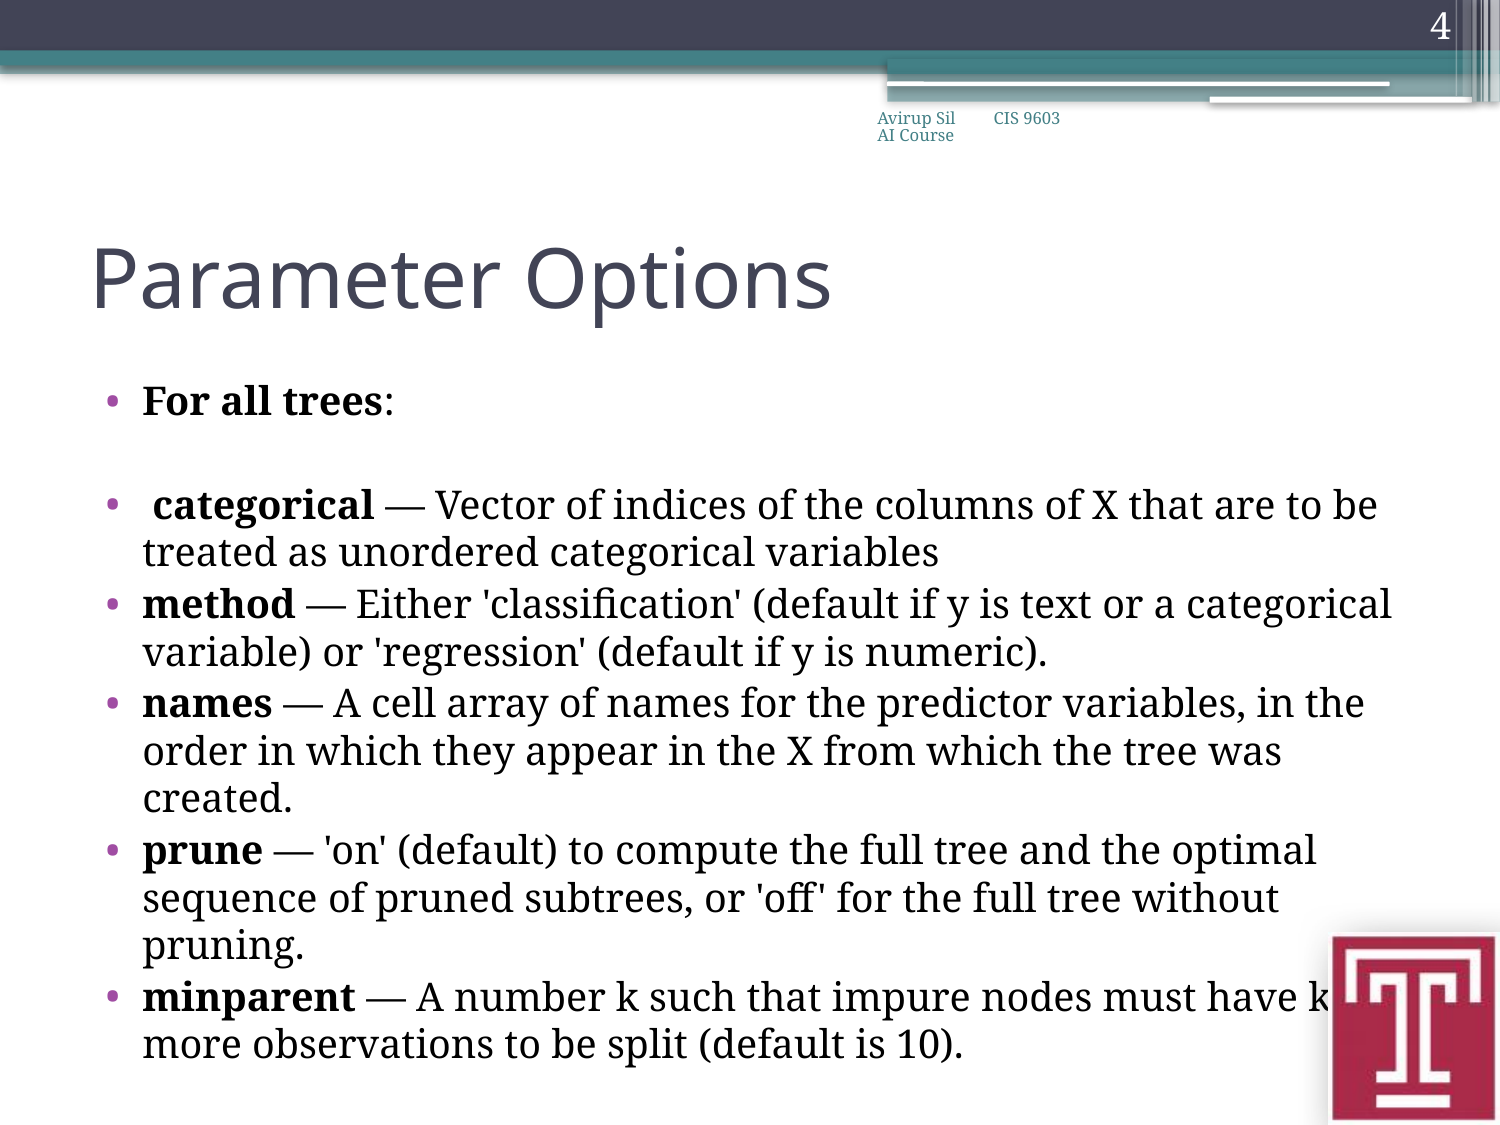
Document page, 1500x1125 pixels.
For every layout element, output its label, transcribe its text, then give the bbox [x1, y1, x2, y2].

slide_number 4 [1341, 0, 1466, 61]
list For all trees: categorical — Vector of indices of the columns of X that are to be treated as unordered categorical variables method — Either 'classification' (default if y is text or a categorical variable) or 'regression' (default if y is numeric). names — A cell array of names for the predictor variables, in the order in which they appear in the X from which the tree was created. prune — 'on' (default) to compute the full tree and the optimal sequence of pruned subtrees, or 'off' for the full tree without pruning. minparent — A number k such that impure nodes must have k or more observations to be split (default is 10). [75, 368, 1425, 1079]
title Parameter Options [75, 187, 1425, 363]
footer Avirup Sil CIS 9603 AI Course [862, 100, 1080, 176]
picture [1327, 932, 1500, 1125]
